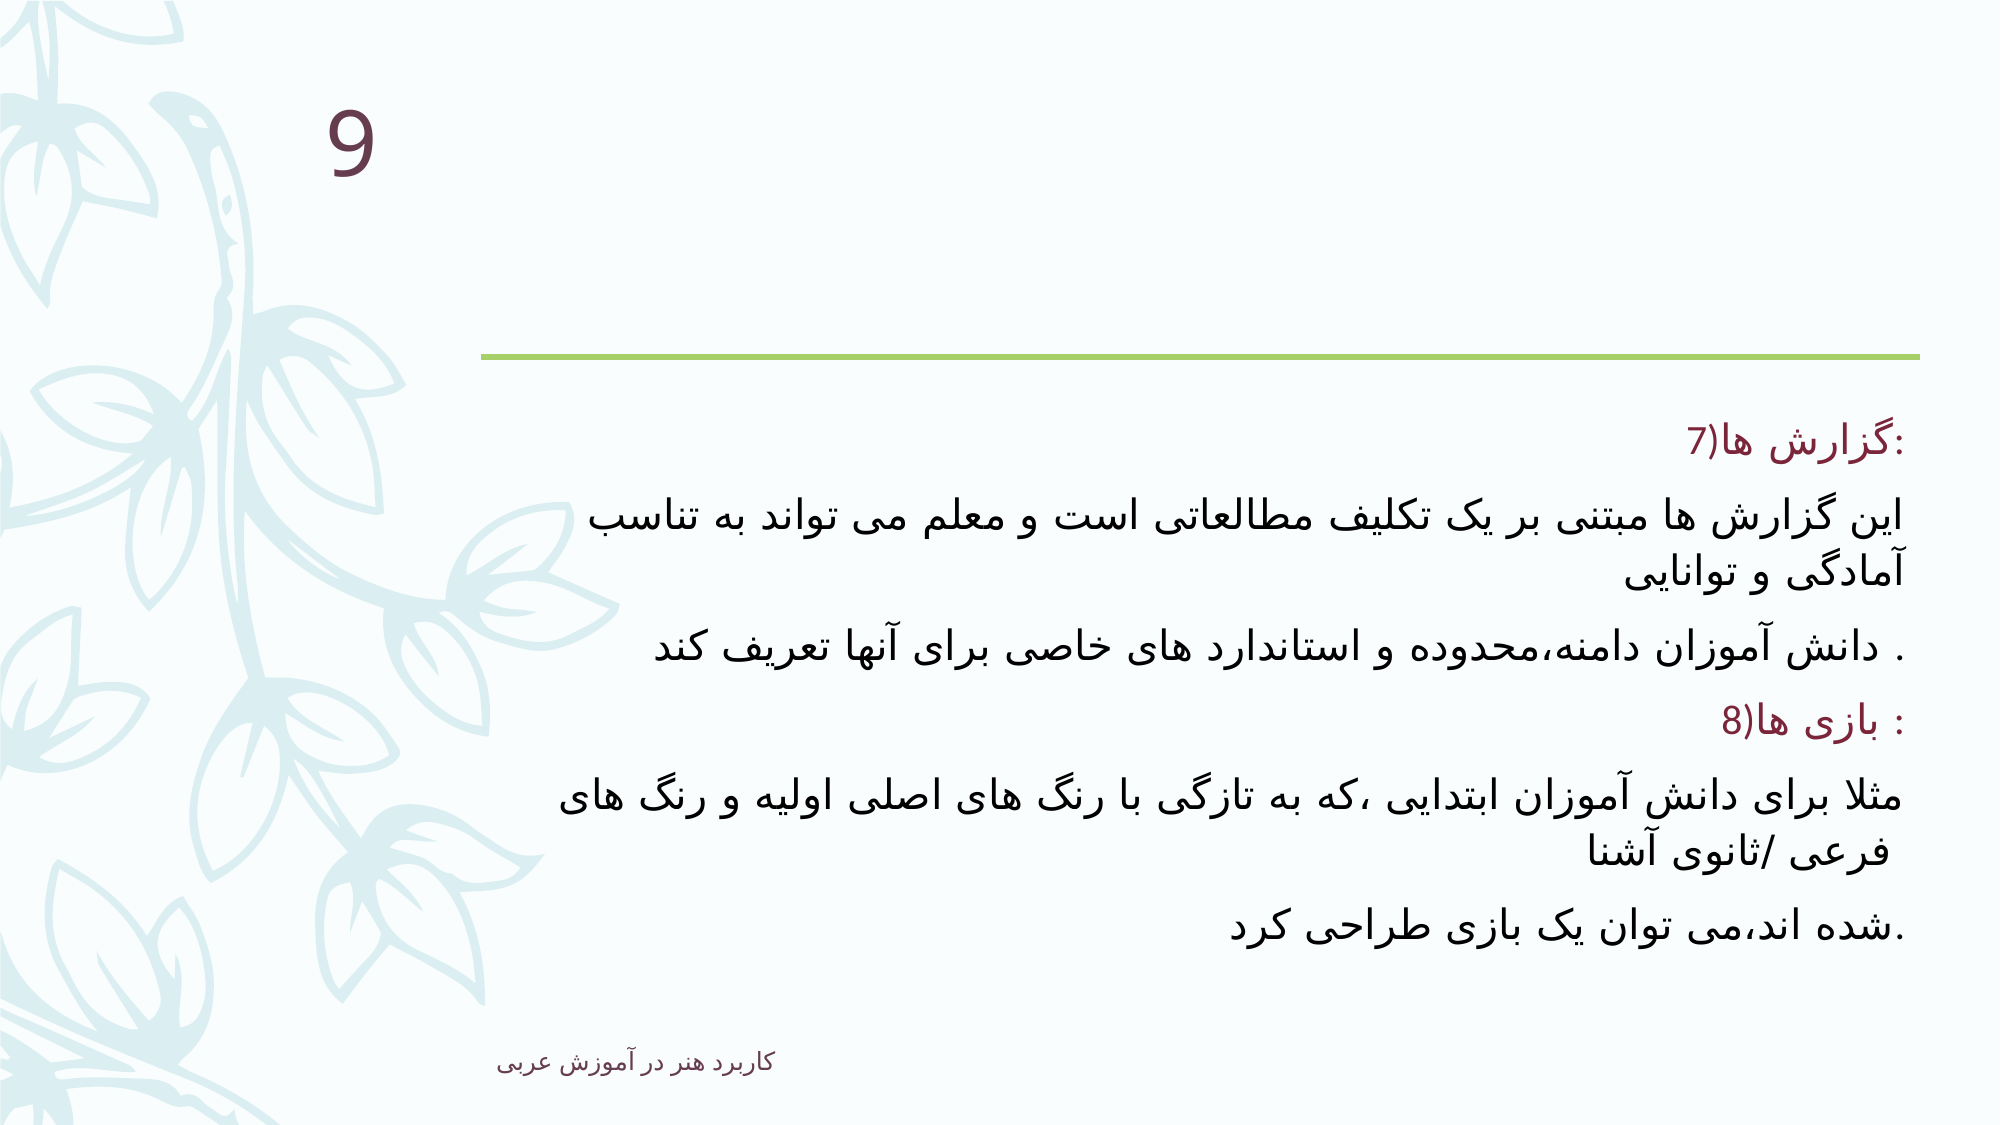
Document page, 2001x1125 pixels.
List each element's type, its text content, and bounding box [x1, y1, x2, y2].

list 7)گزارش ها: این گزارش ها مبتنی بر یک تکلیف مطالعاتی است و معلم می تواند به تناسب آمادگی و توانایی دانش آموزان دامنه،محدوده و استاندارد های خاصی برای آنها تعریف کند . 8)بازی ها : مثلا برای دانش آموزان ابتدایی ،که به تازگی با رنگ های اصلی اولیه و رنگ های فرعی /ثانوی آشنا شده اند،می توان یک بازی طراحی کرد. [481, 399, 1920, 999]
slide_number 9 [84, 118, 394, 218]
footer کاربرد هنر در آموزش عربی [481, 1032, 1411, 1093]
